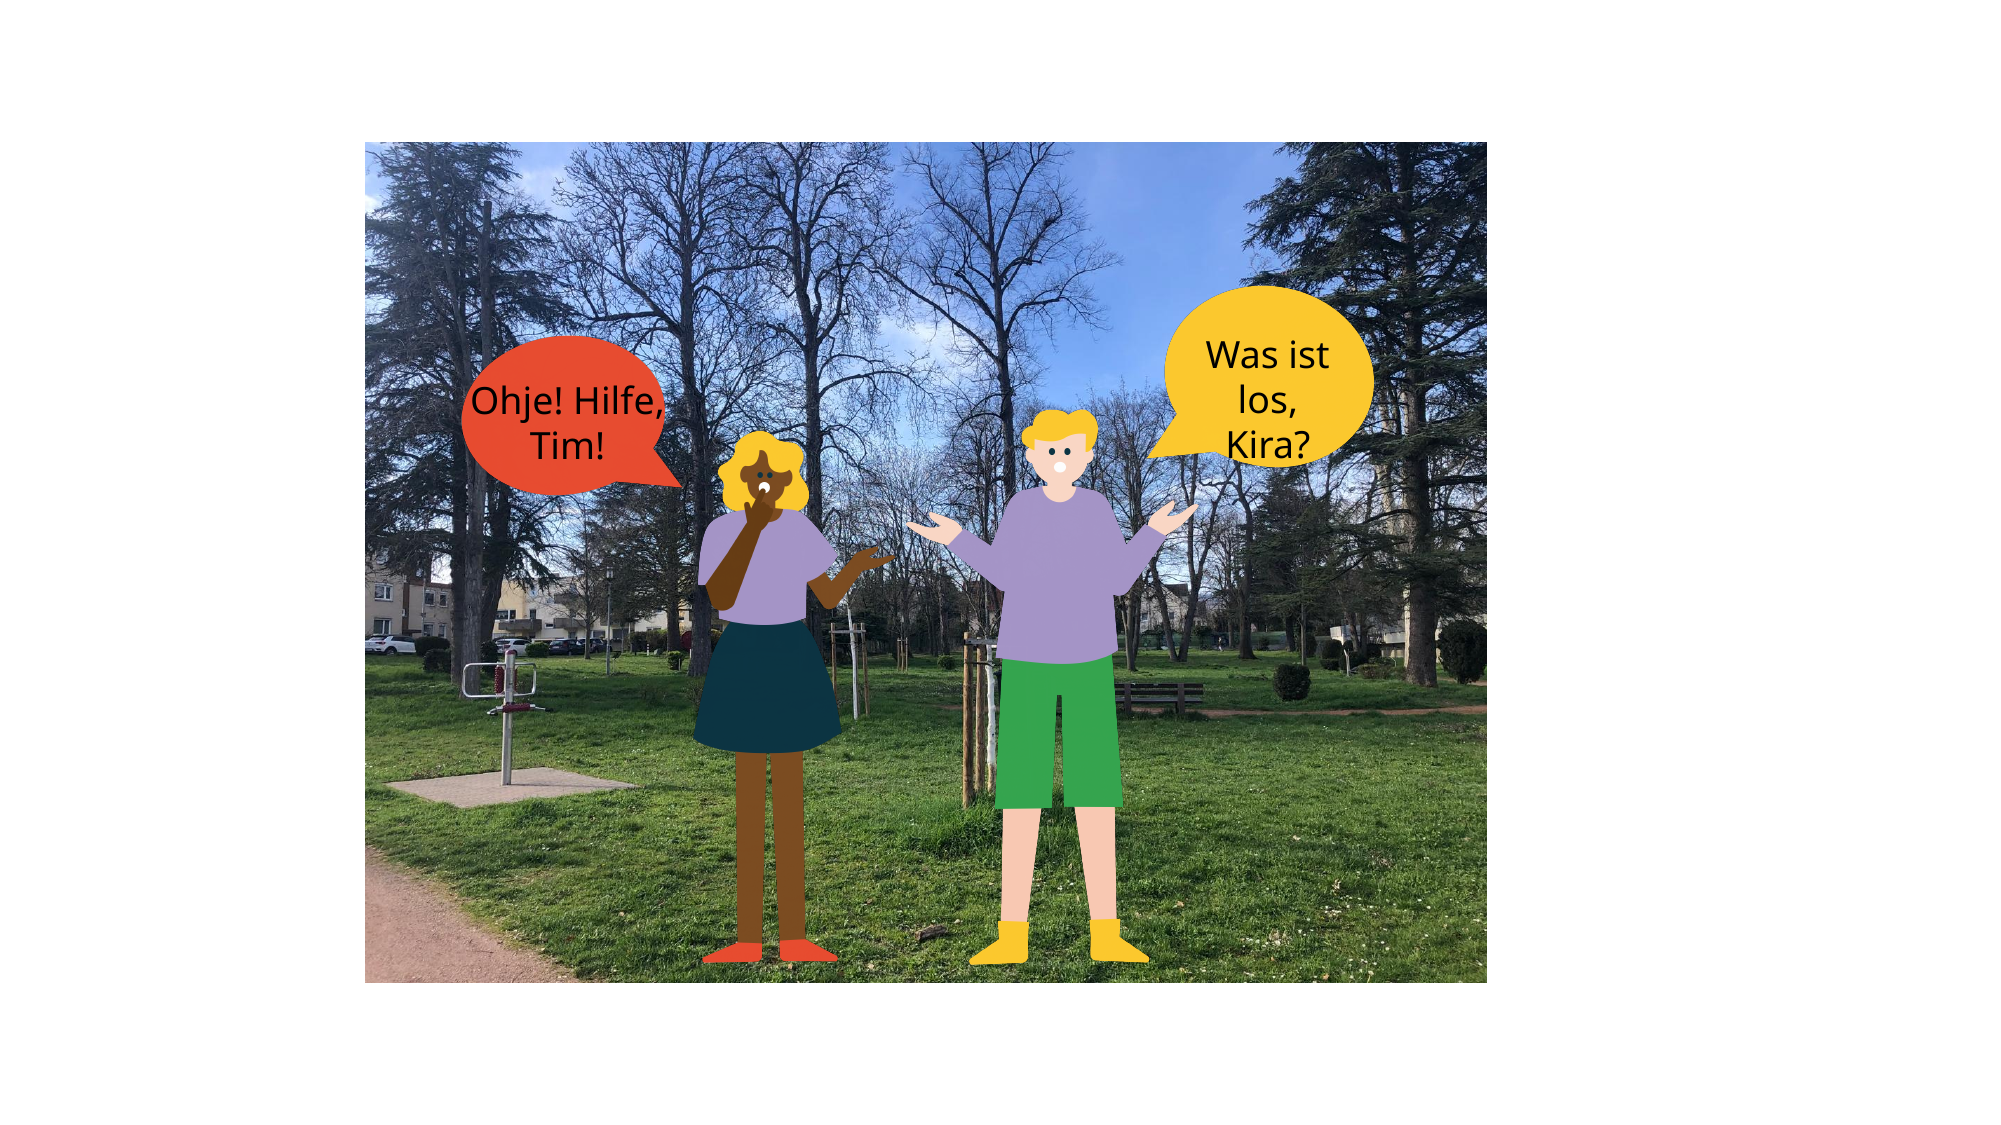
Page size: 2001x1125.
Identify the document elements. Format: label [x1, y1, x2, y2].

text_box [365, 142, 1487, 983]
